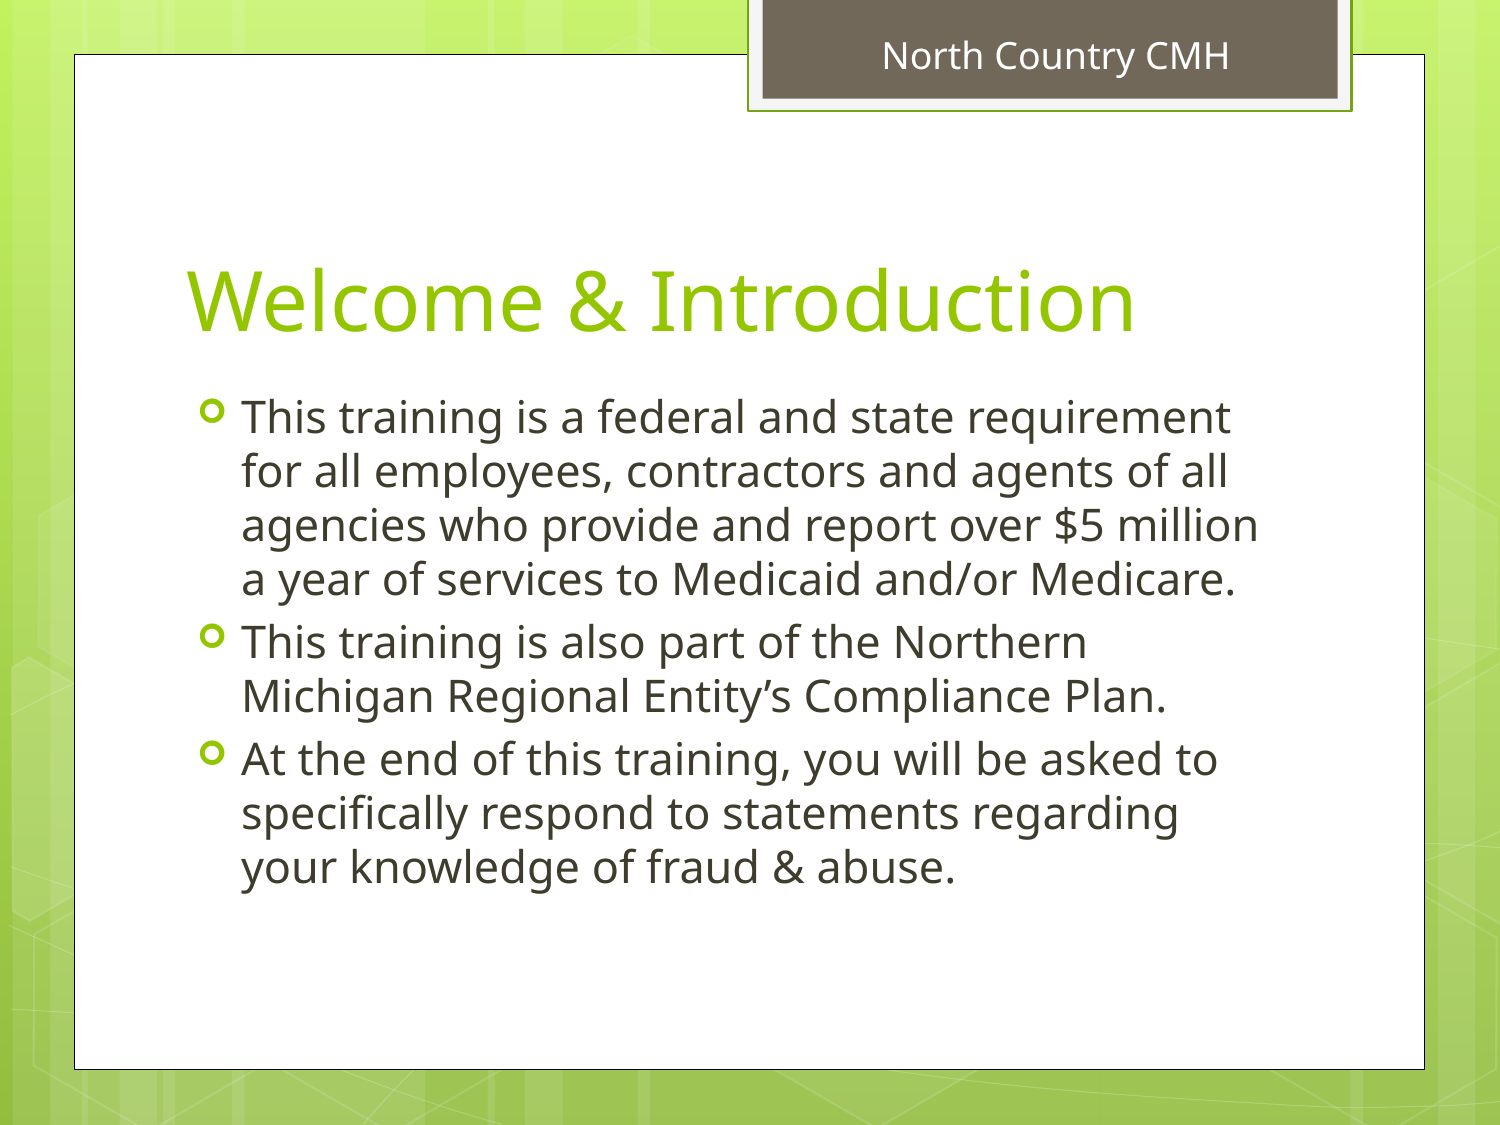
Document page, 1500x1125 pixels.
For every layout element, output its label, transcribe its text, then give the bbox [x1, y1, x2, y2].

title Welcome & Introduction [171, 168, 1324, 357]
list This training is a federal and state requirement for all employees, contractors and agents of all agencies who provide and report over $5 million a year of services to Medicaid and/or Medicare. This training is also part of the Northern Michigan Regional Entity’s Compliance Plan. At the end of this training, you will be asked to specifically respond to statements regarding your knowledge of fraud & abuse. [171, 381, 1283, 957]
